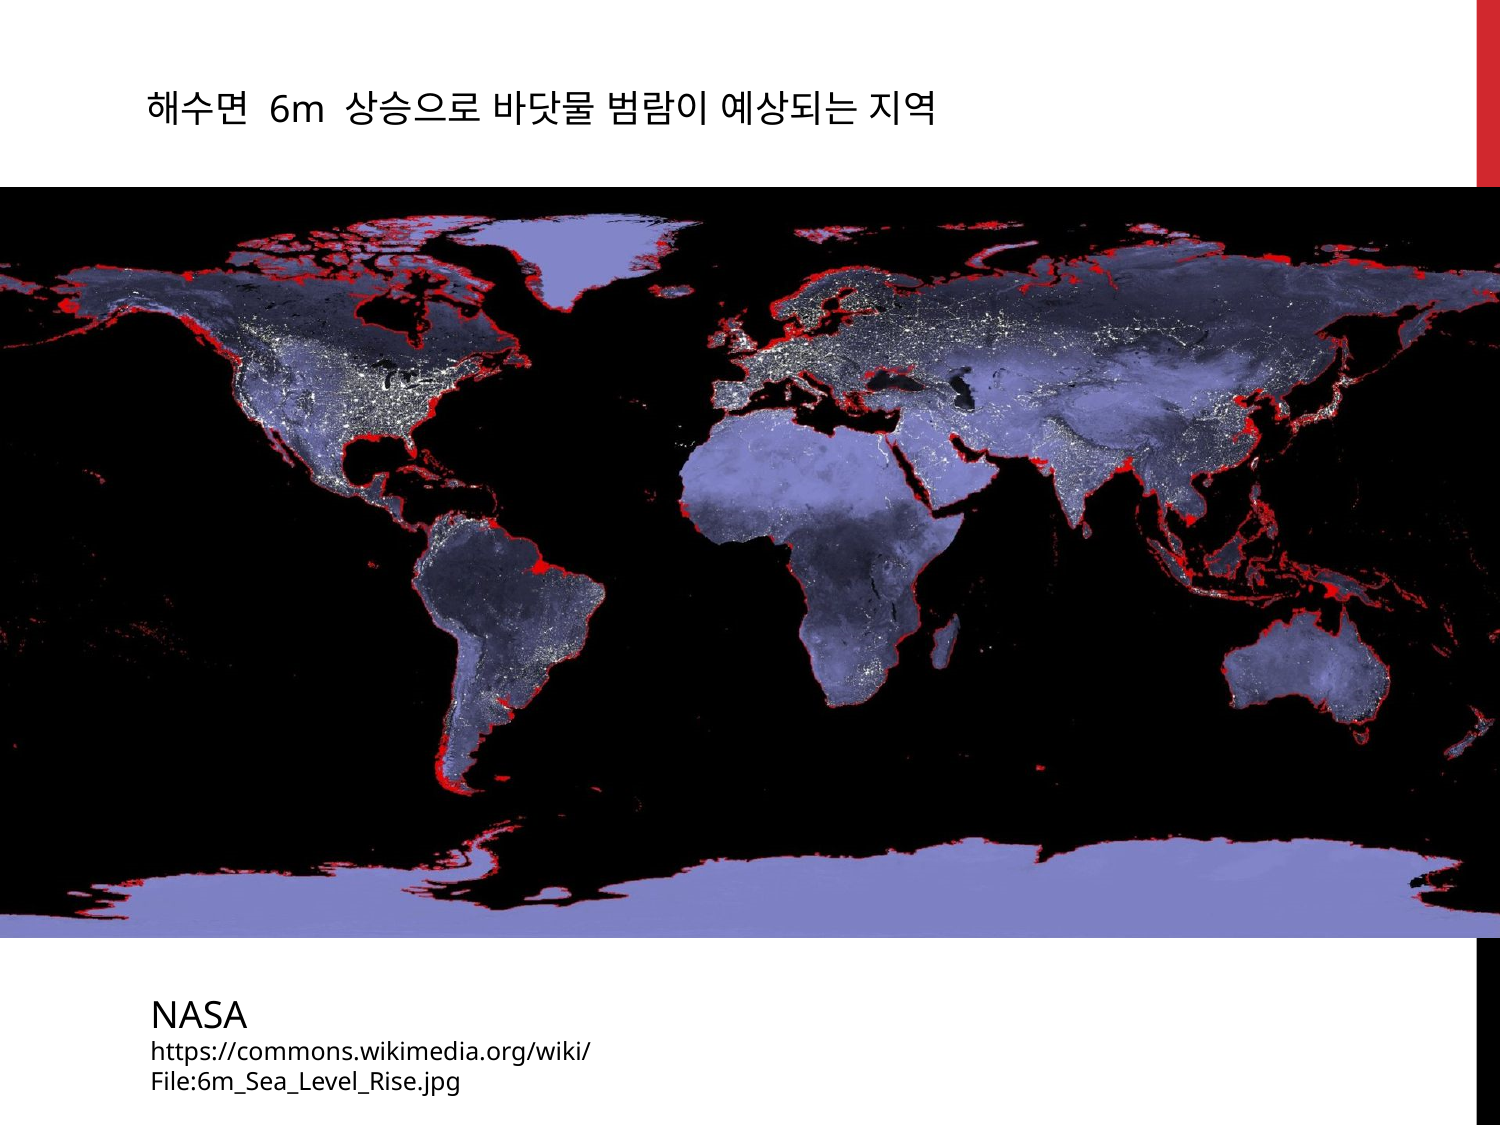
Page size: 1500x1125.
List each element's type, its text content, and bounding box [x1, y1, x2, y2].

picture [0, 186, 1500, 938]
text_box NASA https://commons.wikimedia.org/wiki/File:6m_Sea_Level_Rise.jpg [135, 983, 886, 1104]
text_box 해수면 6m 상승으로 바닷물 범람이 예상되는 지역 [131, 78, 954, 138]
